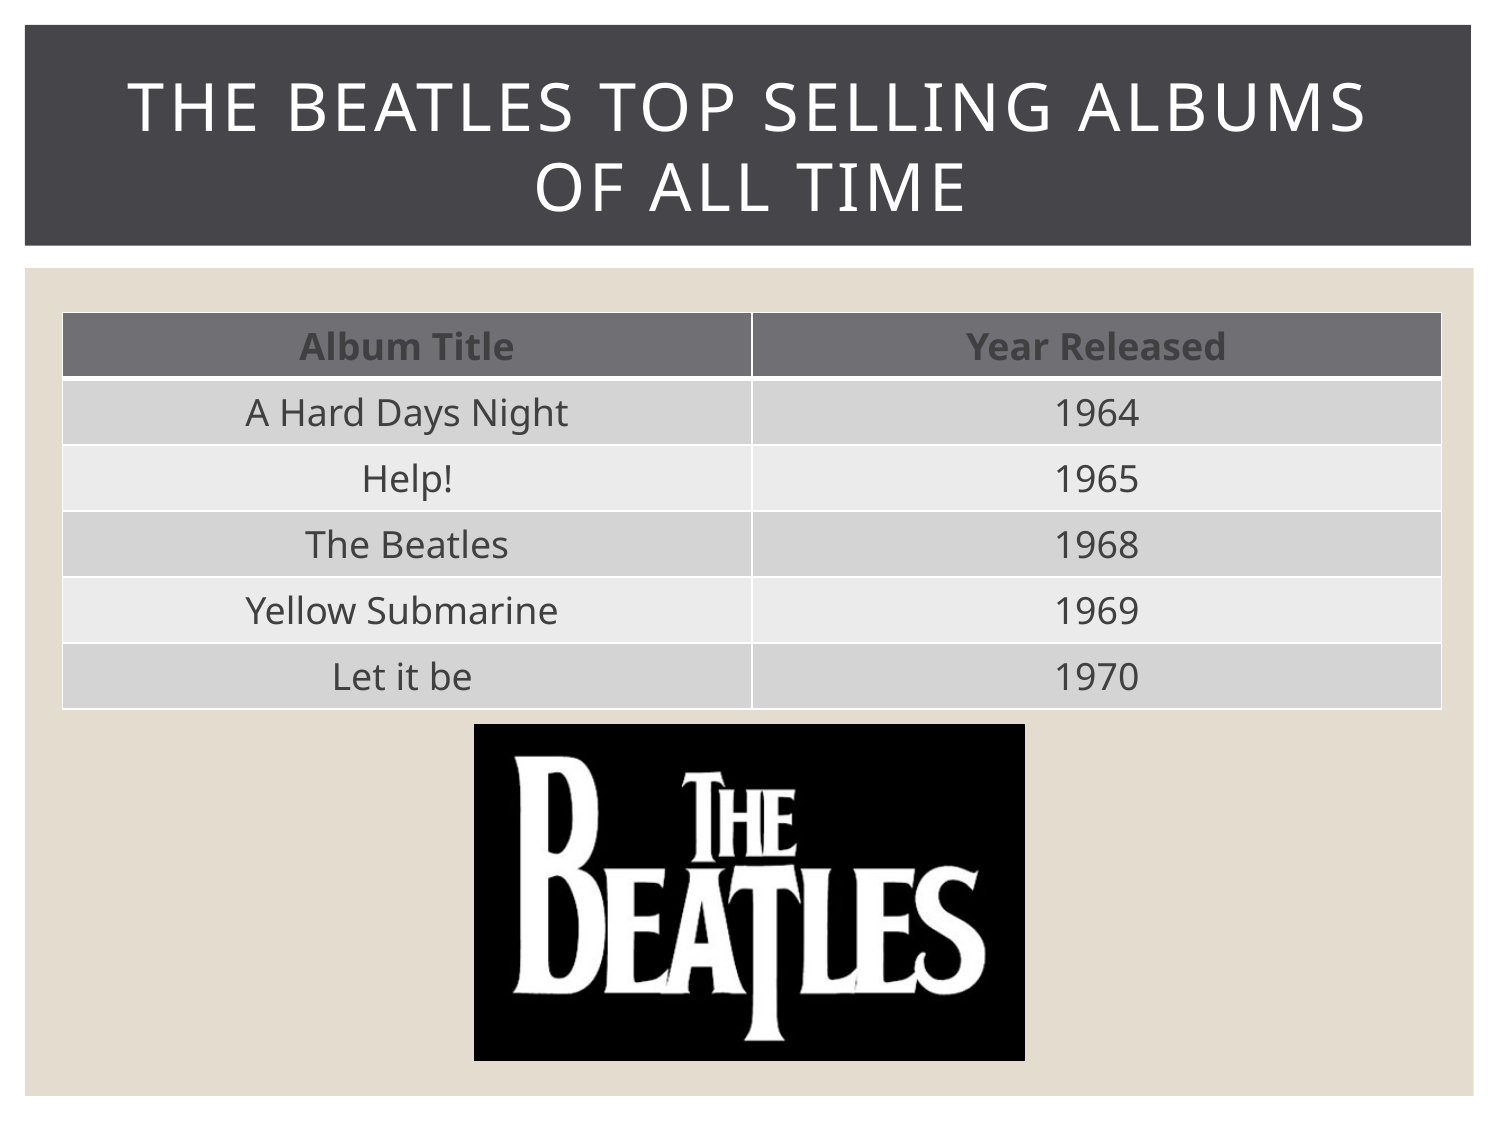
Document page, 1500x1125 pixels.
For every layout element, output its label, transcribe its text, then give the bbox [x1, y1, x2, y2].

table_cell Help! [63, 446, 751, 510]
table_cell Yellow Submarine [63, 578, 751, 642]
picture [474, 724, 1026, 1061]
table_cell 1969 [753, 578, 1441, 642]
table_cell 1968 [753, 512, 1441, 576]
table_cell 1970 [753, 644, 1441, 708]
table_cell The Beatles [63, 512, 751, 576]
table_cell Let it be [63, 644, 751, 708]
table_header Year Released [753, 313, 1441, 376]
title The Beatles Top selling albums of all time [62, 58, 1438, 232]
table_cell 1965 [753, 446, 1441, 510]
table_cell 1964 [753, 381, 1441, 444]
table_cell A Hard Days Night [63, 381, 751, 444]
table_header Album Title [63, 313, 751, 376]
